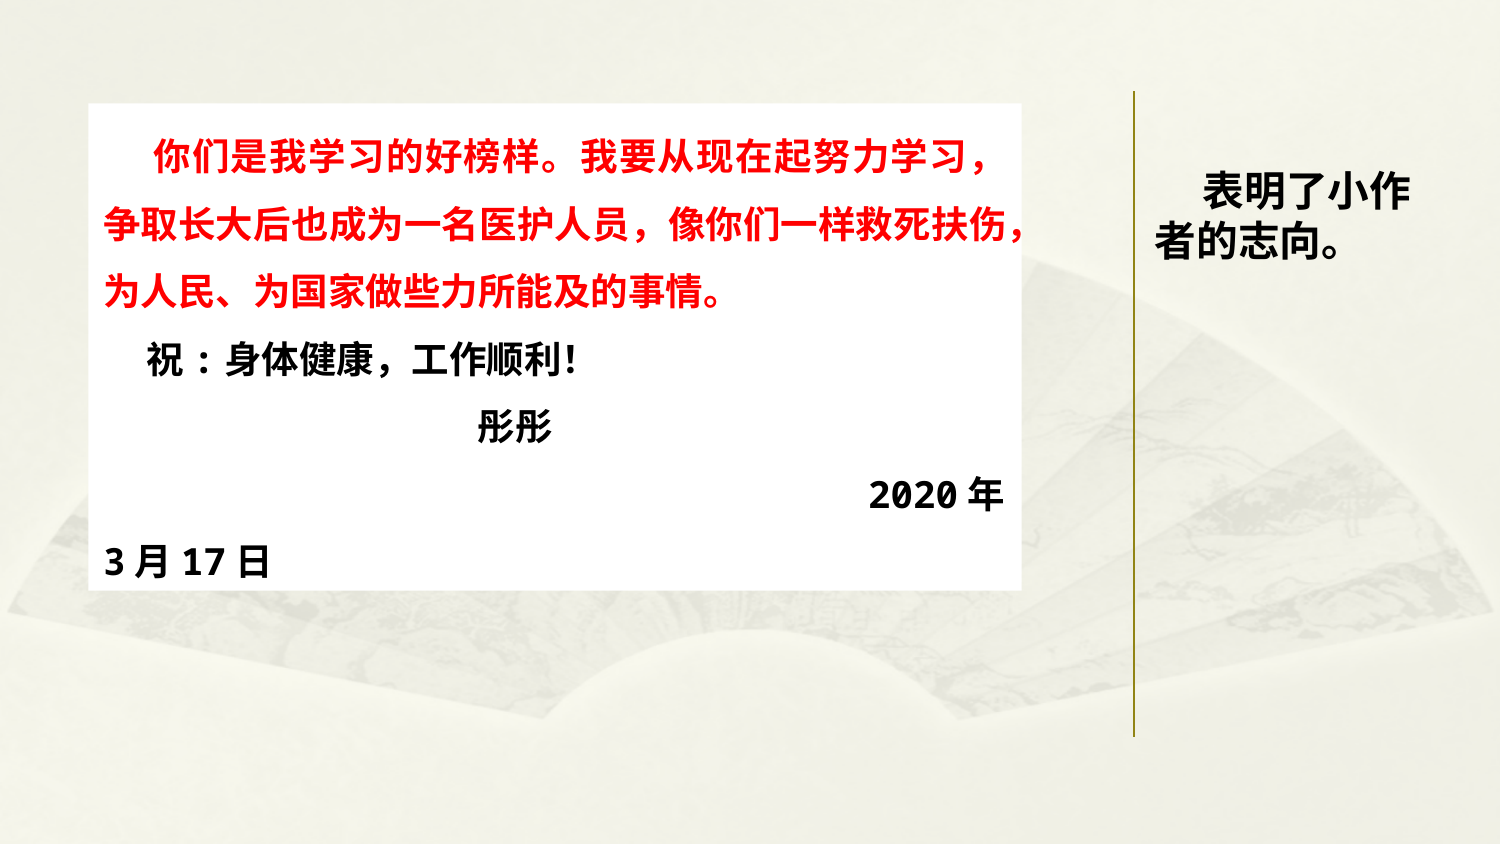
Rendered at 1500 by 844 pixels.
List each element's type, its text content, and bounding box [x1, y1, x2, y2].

text_box 表明了小作者的志向。 [1139, 107, 1436, 273]
text_box 你们是我学习的好榜样。我要从现在起努力学习，争取长大后也成为一名医护人员，像你们一样救死扶伤，为人民、为国家做些力所能及的事情。 祝:身体健康，工作顺利！ 彤彤 2020年3月17日 [88, 103, 1022, 591]
